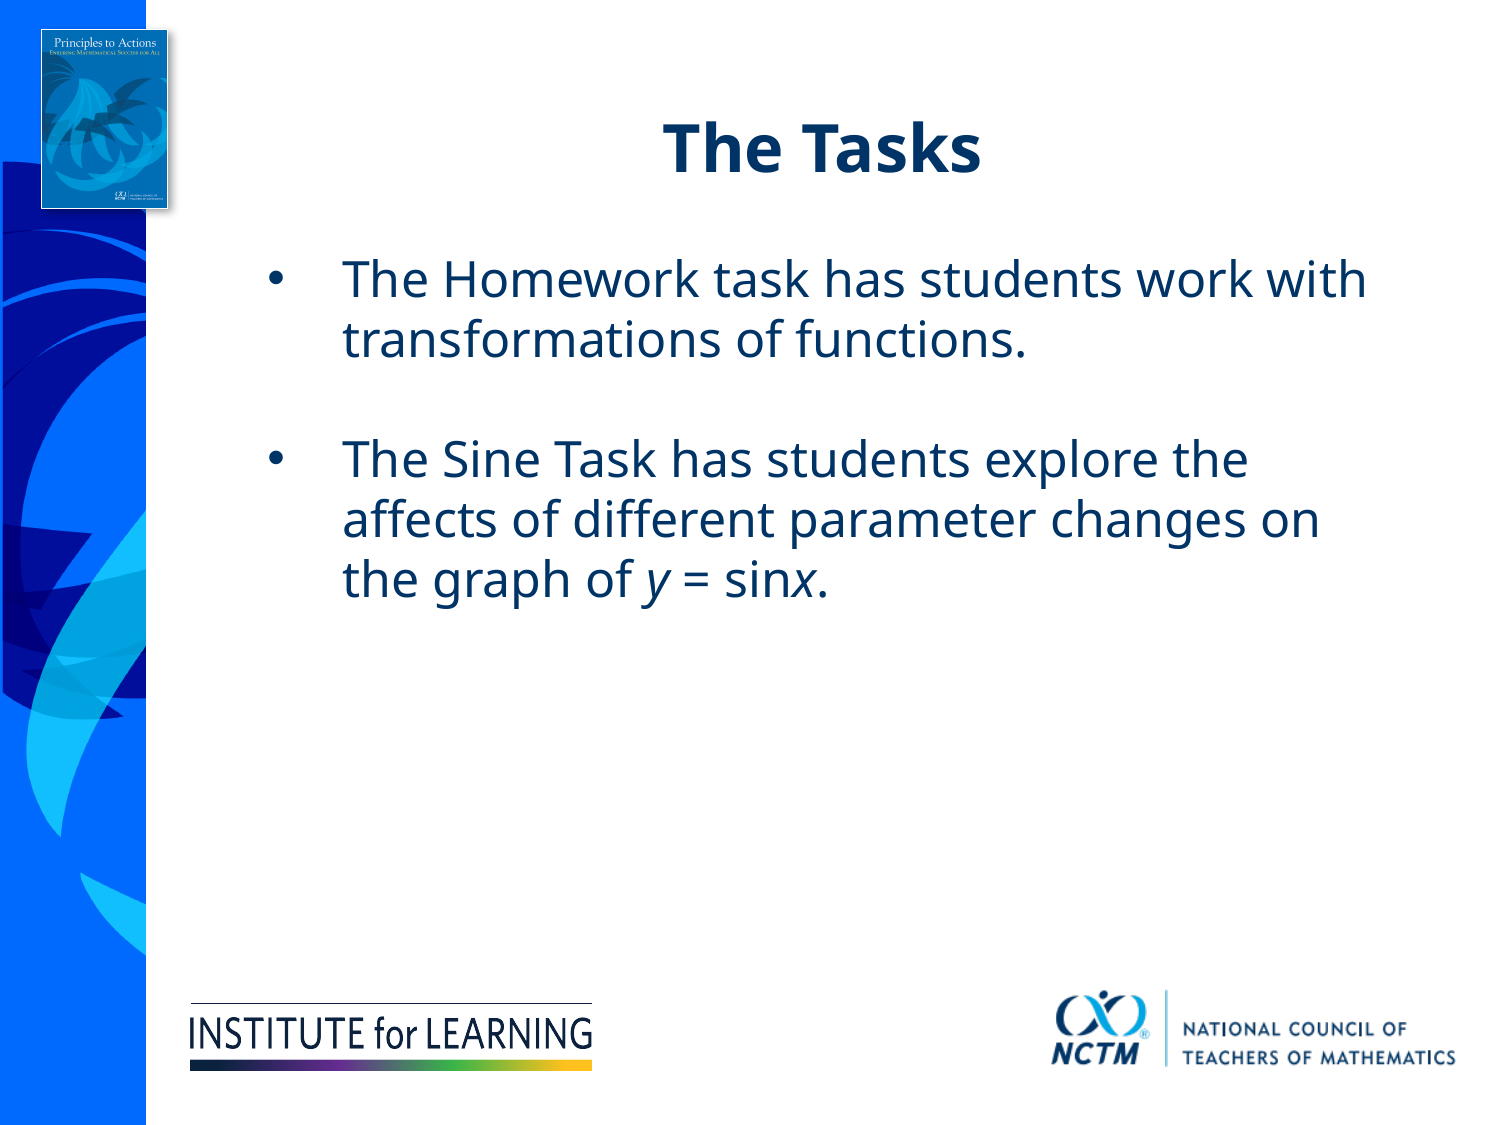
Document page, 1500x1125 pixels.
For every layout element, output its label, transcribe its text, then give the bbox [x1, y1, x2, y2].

text_box The Tasks [151, 52, 1500, 240]
picture [0, 0, 168, 1125]
picture [1034, 969, 1474, 1085]
picture [190, 1003, 592, 1072]
text_box The Homework task has students work with transformations of functions. The Sine Task has students explore the affects of different parameter changes on the graph of y = sinx. [252, 239, 1407, 928]
